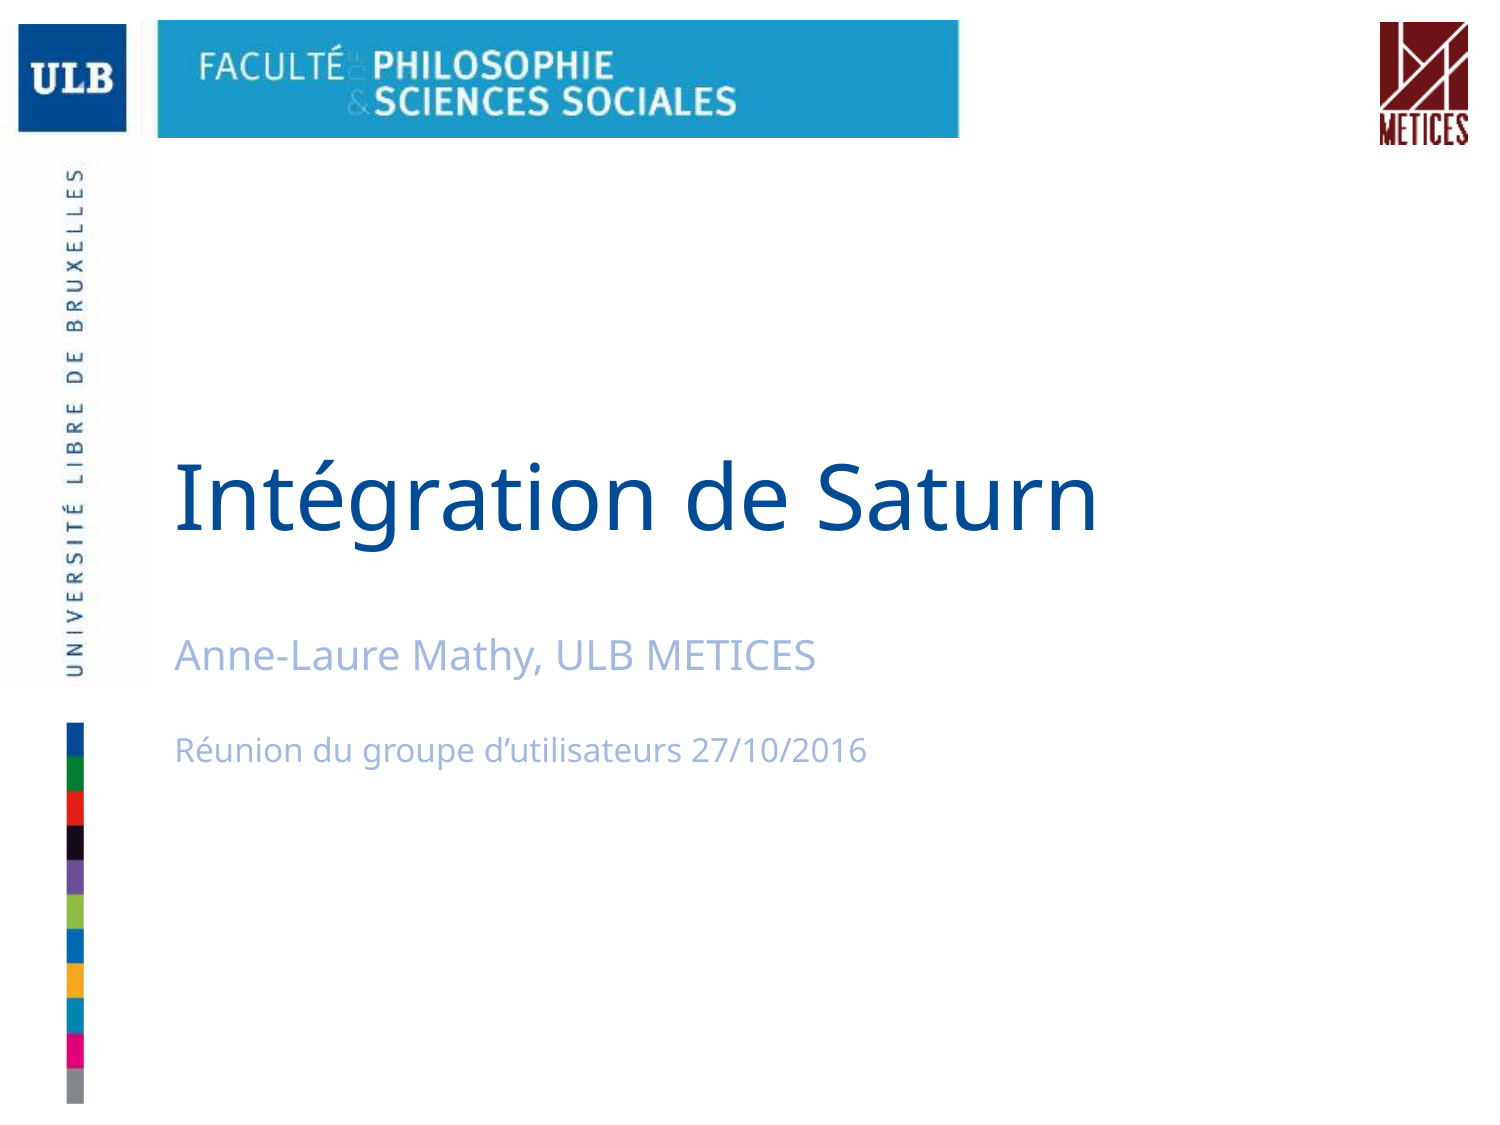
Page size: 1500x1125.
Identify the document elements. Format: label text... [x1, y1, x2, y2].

picture [67, 723, 83, 754]
subtitle Anne-Laure Mathy, ULB METICES Réunion du groupe d’utilisateurs 27/10/2016 [159, 621, 1014, 803]
picture [67, 757, 83, 929]
picture [67, 932, 83, 999]
picture [1380, 21, 1468, 145]
picture [0, 19, 976, 687]
title Intégration de Saturn [159, 373, 1435, 615]
picture [67, 1032, 83, 1103]
